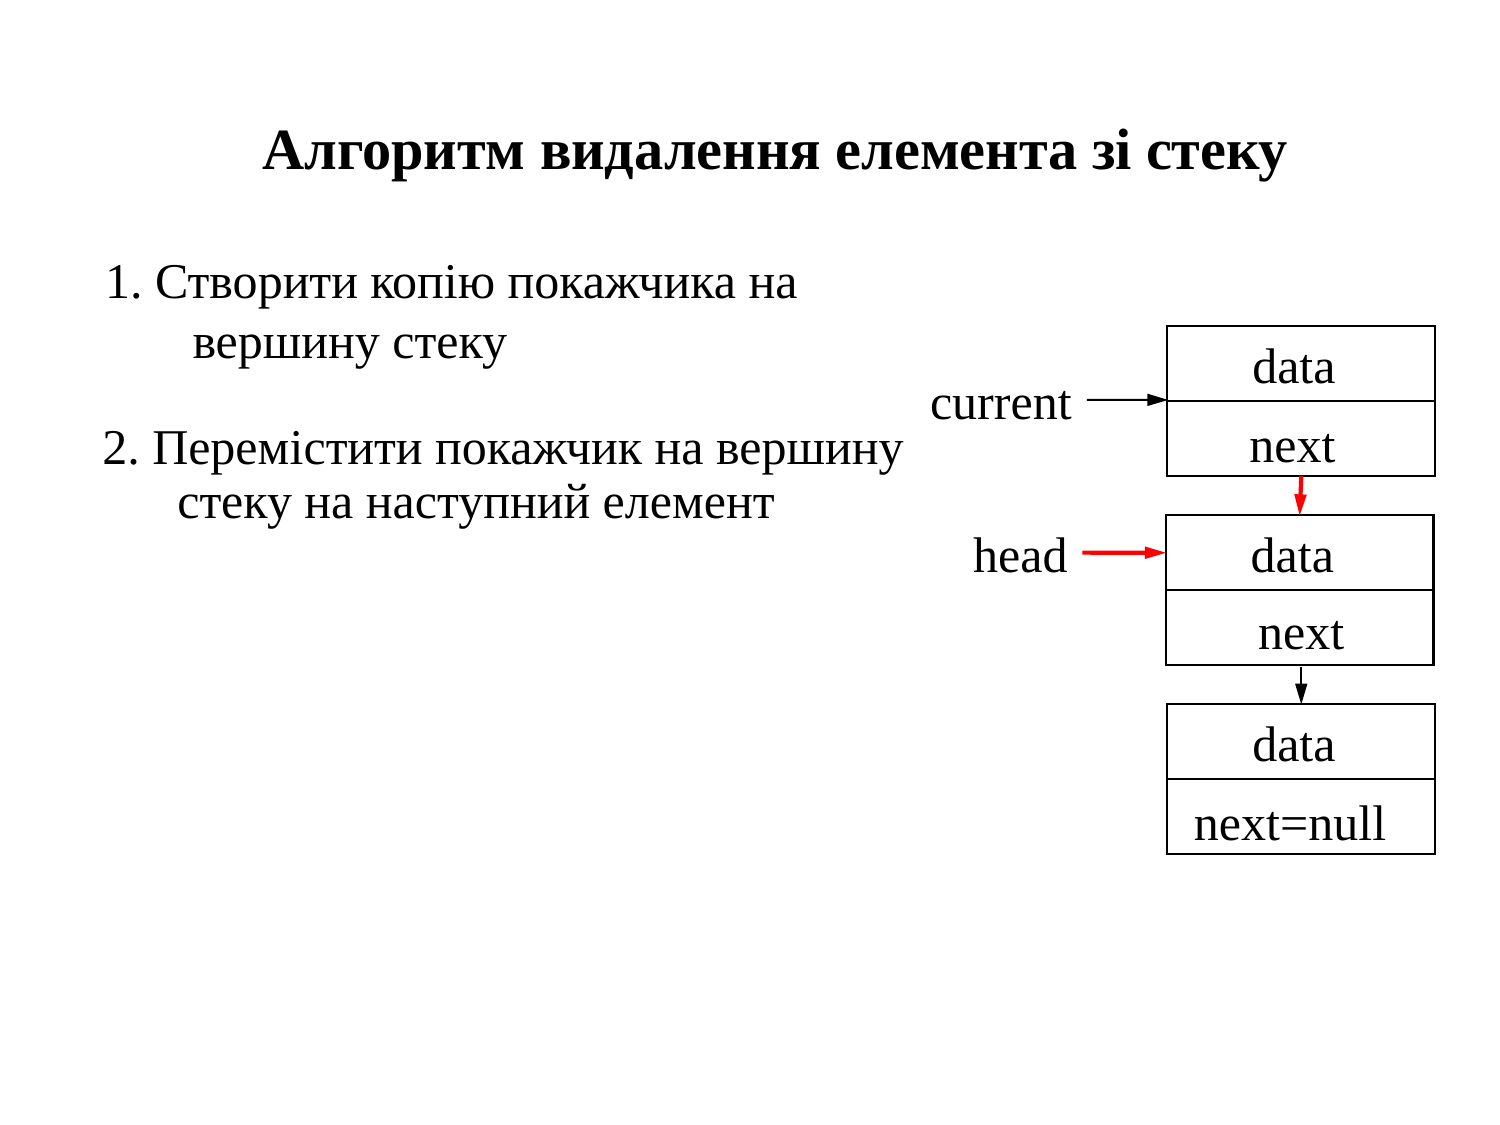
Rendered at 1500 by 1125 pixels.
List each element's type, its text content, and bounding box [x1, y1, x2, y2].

list 1. Створити копію покажчика на вершину стеку [0, 241, 857, 392]
title Алгоритм видалення елемента зі стеку [112, 89, 1439, 203]
text_box current [915, 362, 952, 438]
text_box 2. Перемістити покажчик на вершину стеку на наступний елемент [12, 414, 952, 538]
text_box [957, 326, 1436, 859]
